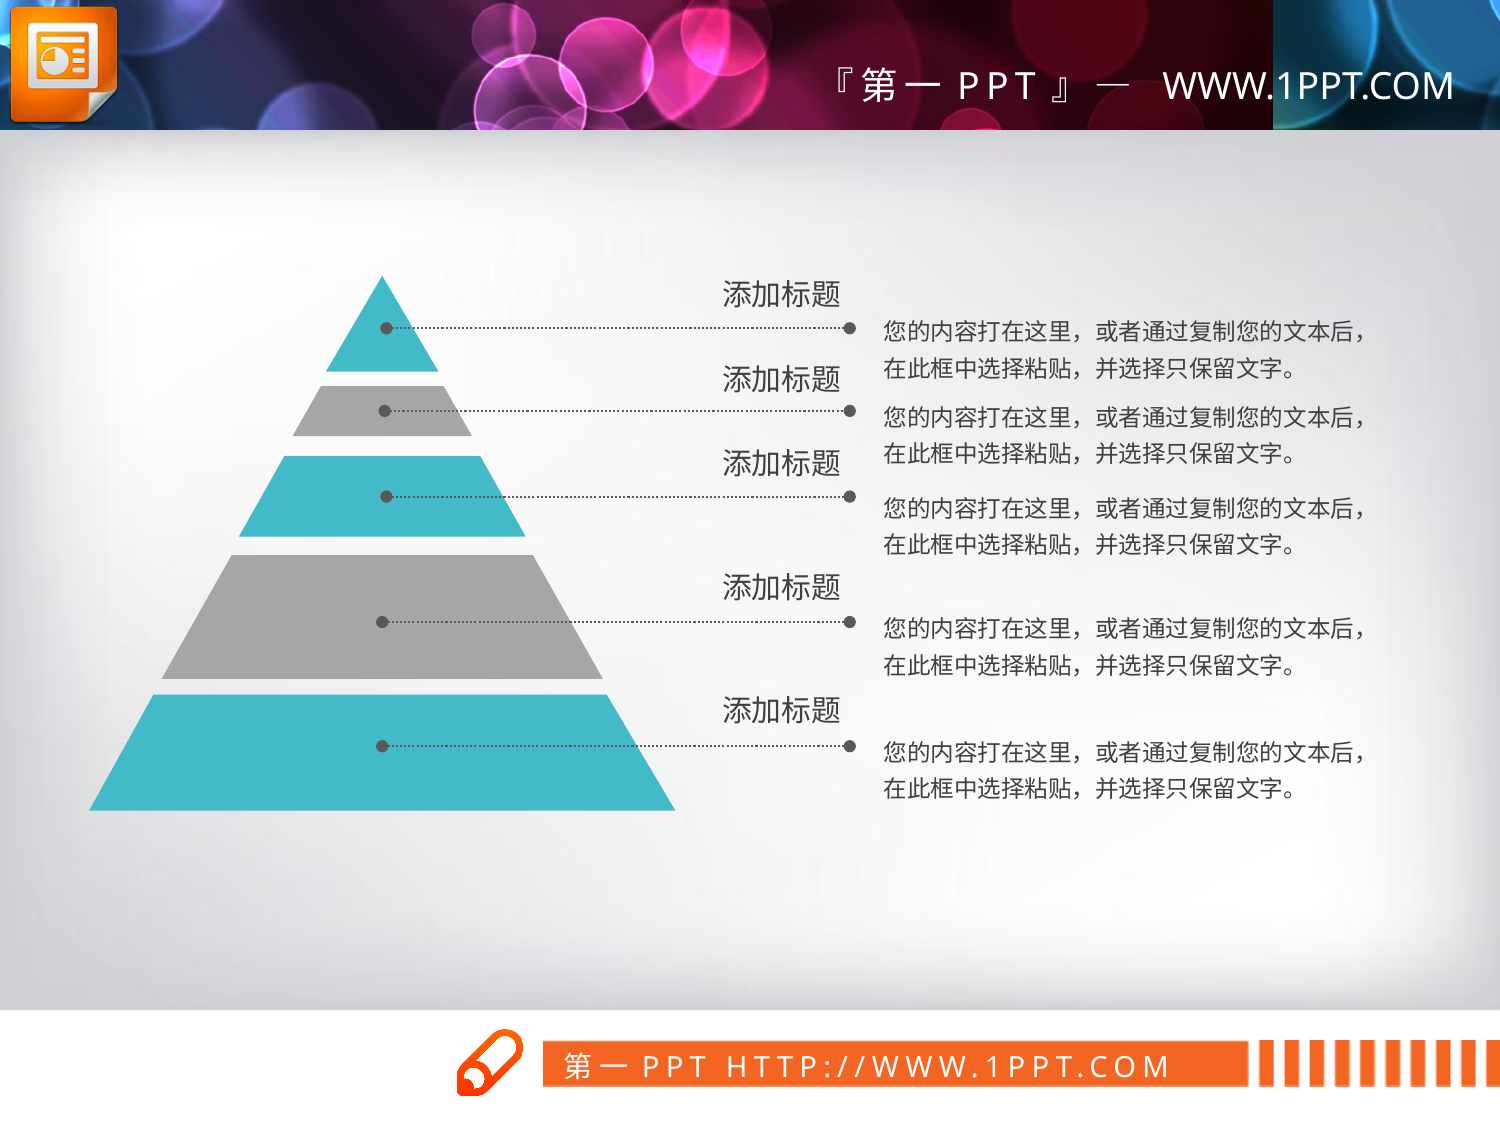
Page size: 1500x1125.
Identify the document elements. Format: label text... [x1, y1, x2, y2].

text_box 添加标题 [710, 439, 853, 487]
text_box 您的内容打在这里，或者通过复制您的文本后，在此框中选择粘贴，并选择只保留文字。 [872, 479, 1370, 565]
text_box 您的内容打在这里，或者通过复制您的文本后，在此框中选择粘贴，并选择只保留文字。 [872, 600, 1370, 685]
text_box 您的内容打在这里，或者通过复制您的文本后，在此框中选择粘贴，并选择只保留文字。 [872, 723, 1370, 809]
picture [543, 1040, 1500, 1087]
text_box [89, 694, 676, 811]
text_box 您的内容打在这里，或者通过复制您的文本后，在此框中选择粘贴，并选择只保留文字。 [872, 388, 1370, 474]
text_box 添加标题 [710, 269, 853, 317]
text_box 添加标题 [710, 685, 853, 733]
text_box [238, 456, 526, 537]
text_box 添加标题 [710, 354, 853, 402]
text_box [325, 275, 439, 372]
text_box [292, 386, 473, 437]
picture [0, 0, 1500, 1012]
text_box 您的内容打在这里，或者通过复制您的文本后，在此框中选择粘贴，并选择只保留文字。 [872, 303, 1370, 388]
text_box 添加标题 [710, 563, 853, 611]
text_box [161, 555, 603, 679]
